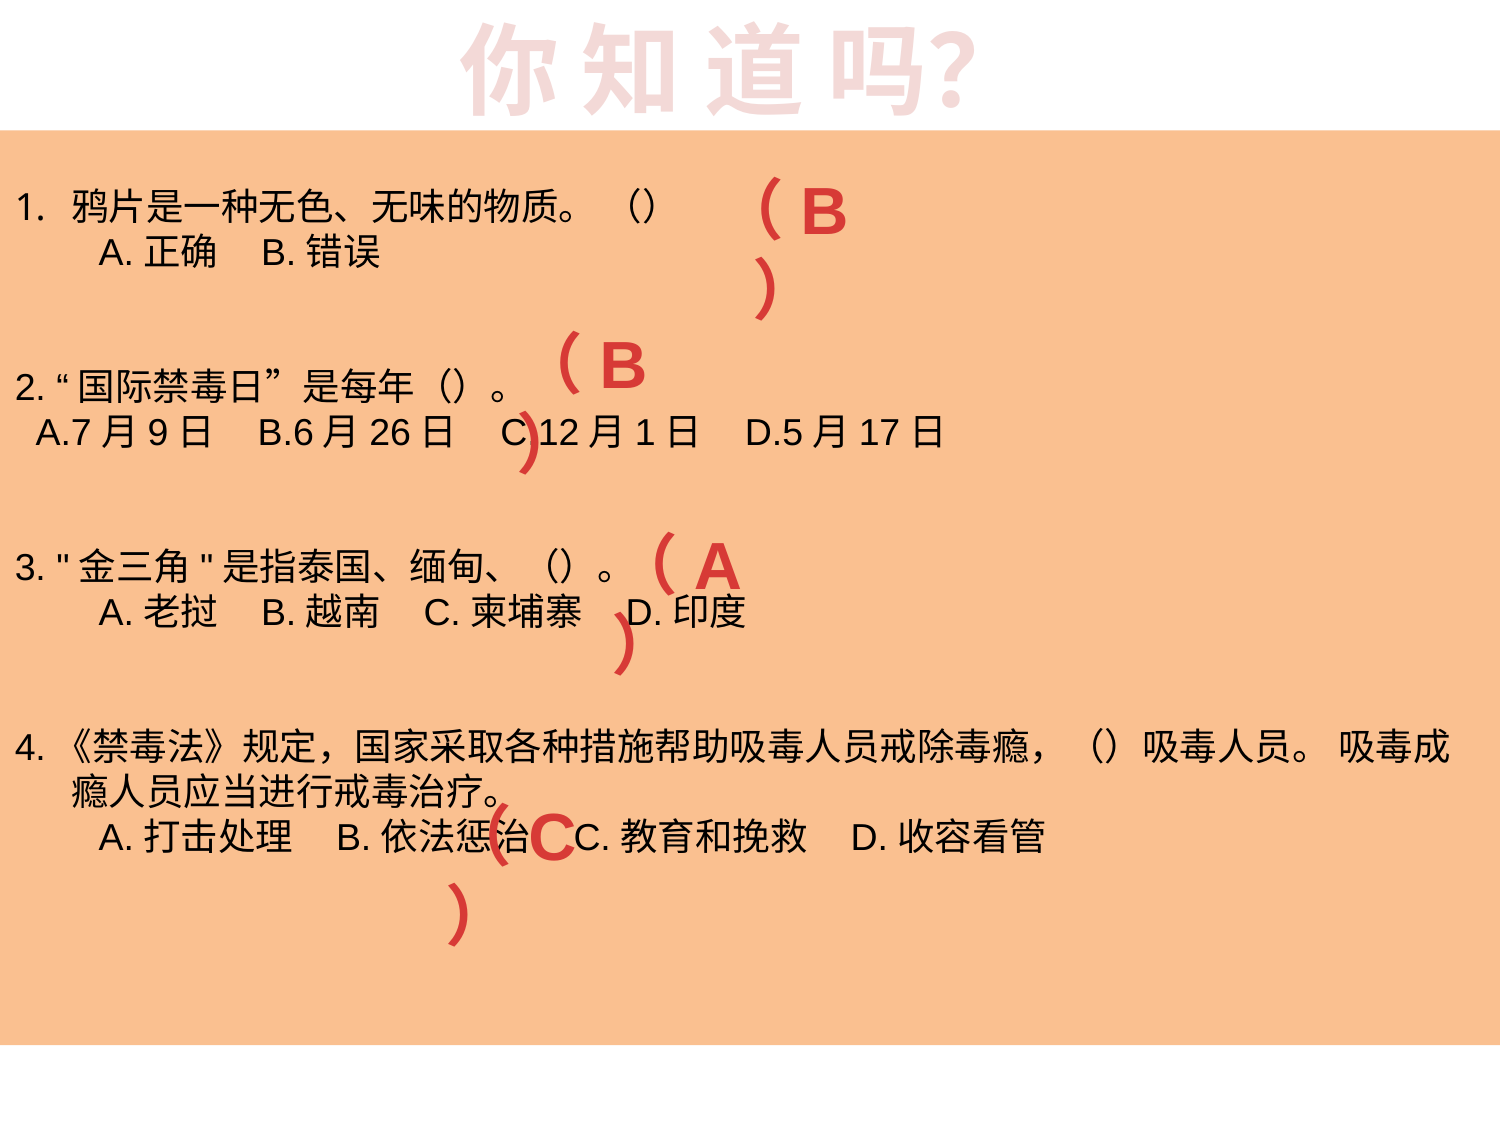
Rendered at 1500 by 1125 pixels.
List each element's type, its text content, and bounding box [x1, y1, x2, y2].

text_box 你 知 道 吗？ [444, 0, 1043, 135]
text_box （C） [430, 786, 632, 962]
text_box 海洛因，俗称( b )、白海洛因，俗称( b )、白面。面。 a、大烟 鸦片是一种无色、无味的物质。 （） A.正确 B.错误 2. “国际禁毒日”是每年（）。 A.7月9日 B.6月26日 C.12月1日 D.5月17日 3. "金三角"是指泰国、缅甸、（）。 A.老挝 B.越南 C.柬埔寨 D.印度 4.《禁毒法》规定，国家采取各种措施帮助吸毒人员戒除毒瘾，（）吸毒人员。 吸毒成瘾人员应当进行戒毒治疗。 A.打击处理 B.依法惩治 C.教育和挽救 D.收容看管 [0, 130, 1500, 1046]
text_box （B） [702, 160, 868, 336]
text_box （B） [501, 314, 703, 490]
text_box （A） [596, 515, 798, 690]
